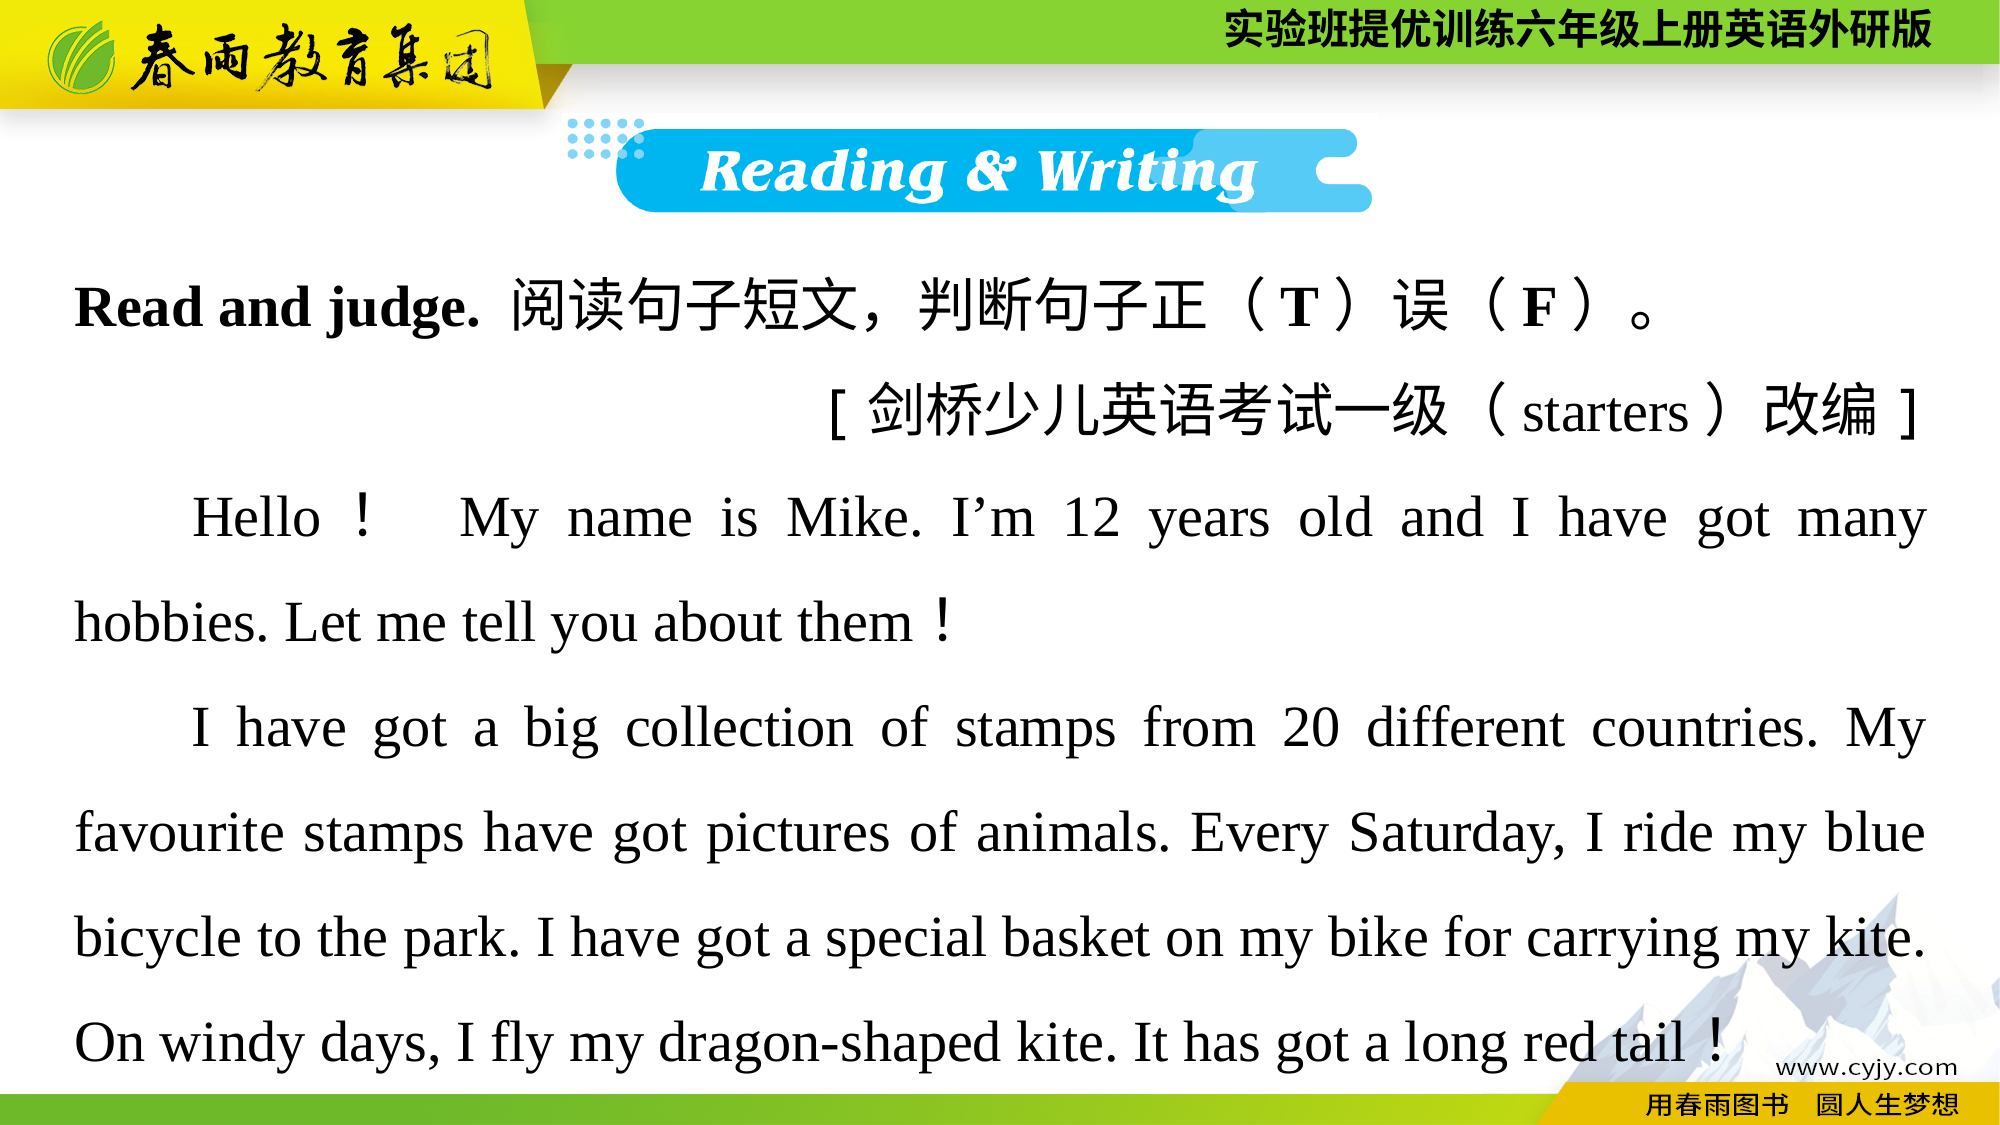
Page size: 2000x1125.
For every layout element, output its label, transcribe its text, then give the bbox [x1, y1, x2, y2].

list Read and judge. 阅读句子短文，判断句子正（T）误（F）。 [剑桥少儿英语考试一级（starters）改编] Hello！ My name is Mike. I’m 12 years old and I have got many hobbies. Let me tell you about them！ I have got a big collection of stamps from 20 different countries. My favourite stamps have got pictures of animals. Every Saturday, I ride my blue bicycle to the park. I have got a special basket on my bike for carrying my kite. On windy days, I fly my dragon-shaped kite. It has got a long red tail！ [59, 225, 1944, 1089]
picture [0, 0, 2000, 1125]
